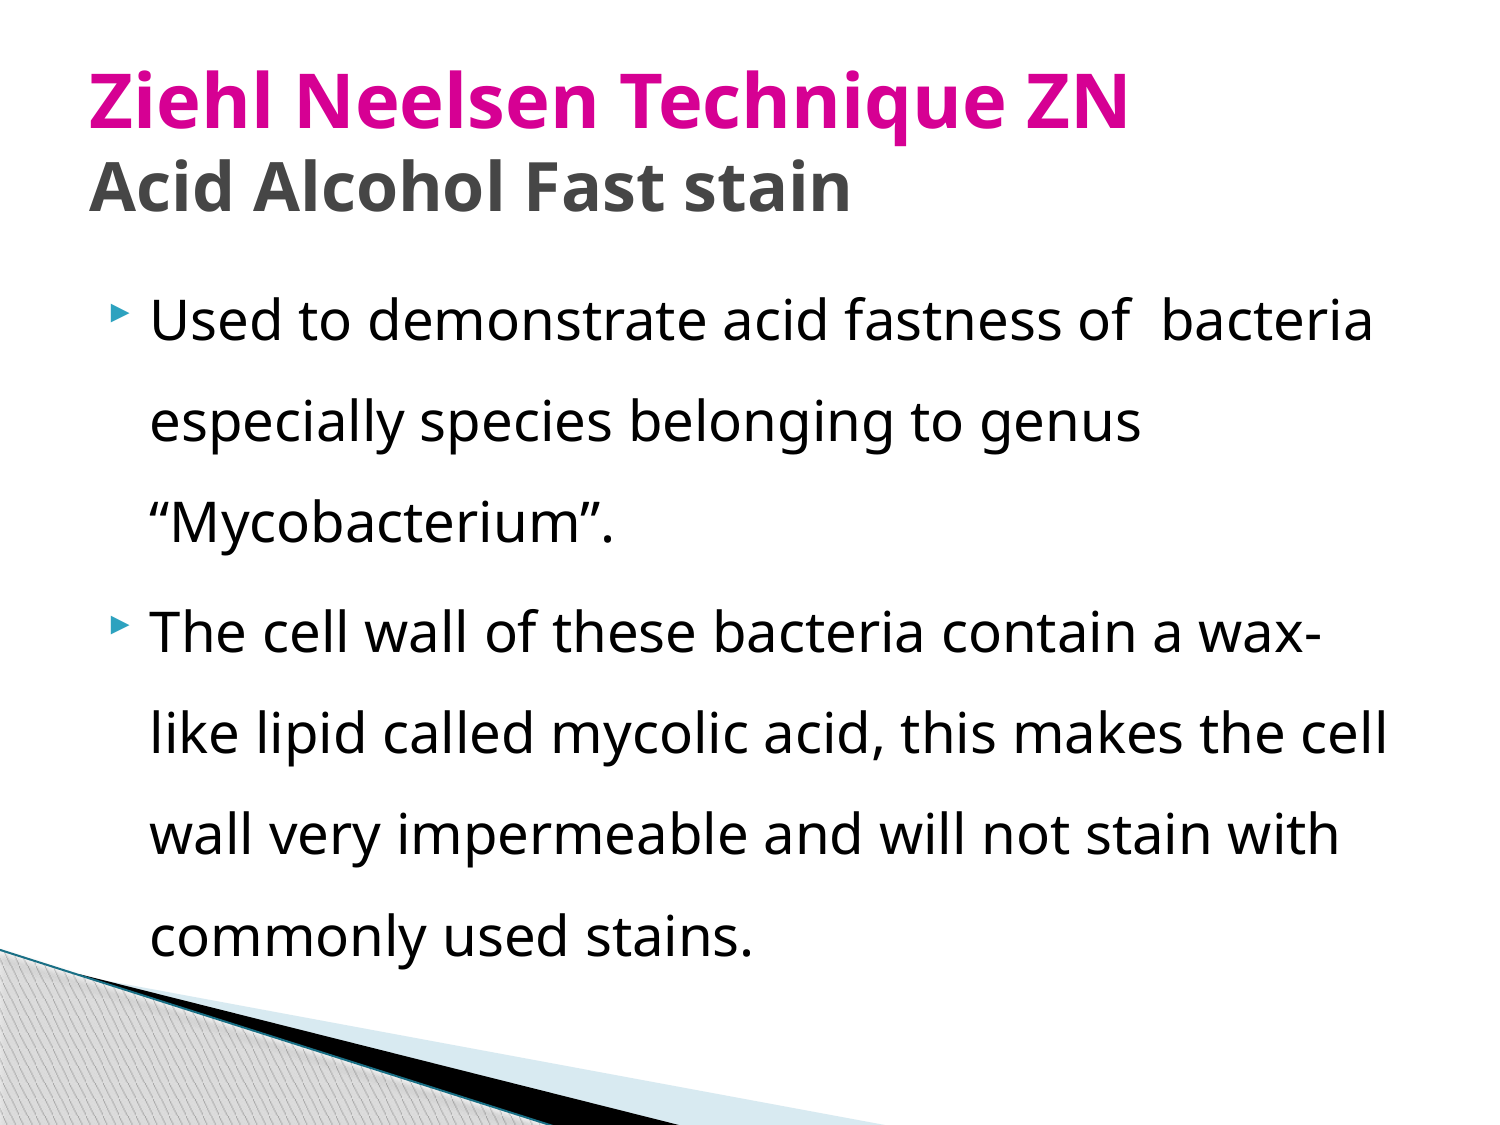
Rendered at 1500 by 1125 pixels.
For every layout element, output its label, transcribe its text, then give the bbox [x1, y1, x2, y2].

list Used to demonstrate acid fastness of bacteria especially species belonging to genus “Mycobacterium”. The cell wall of these bacteria contain a wax-like lipid called mycolic acid, this makes the cell wall very impermeable and will not stain with commonly used stains. [75, 242, 1425, 953]
title Ziehl Neelsen Technique ZN Acid Alcohol Fast stain [75, 45, 1425, 233]
